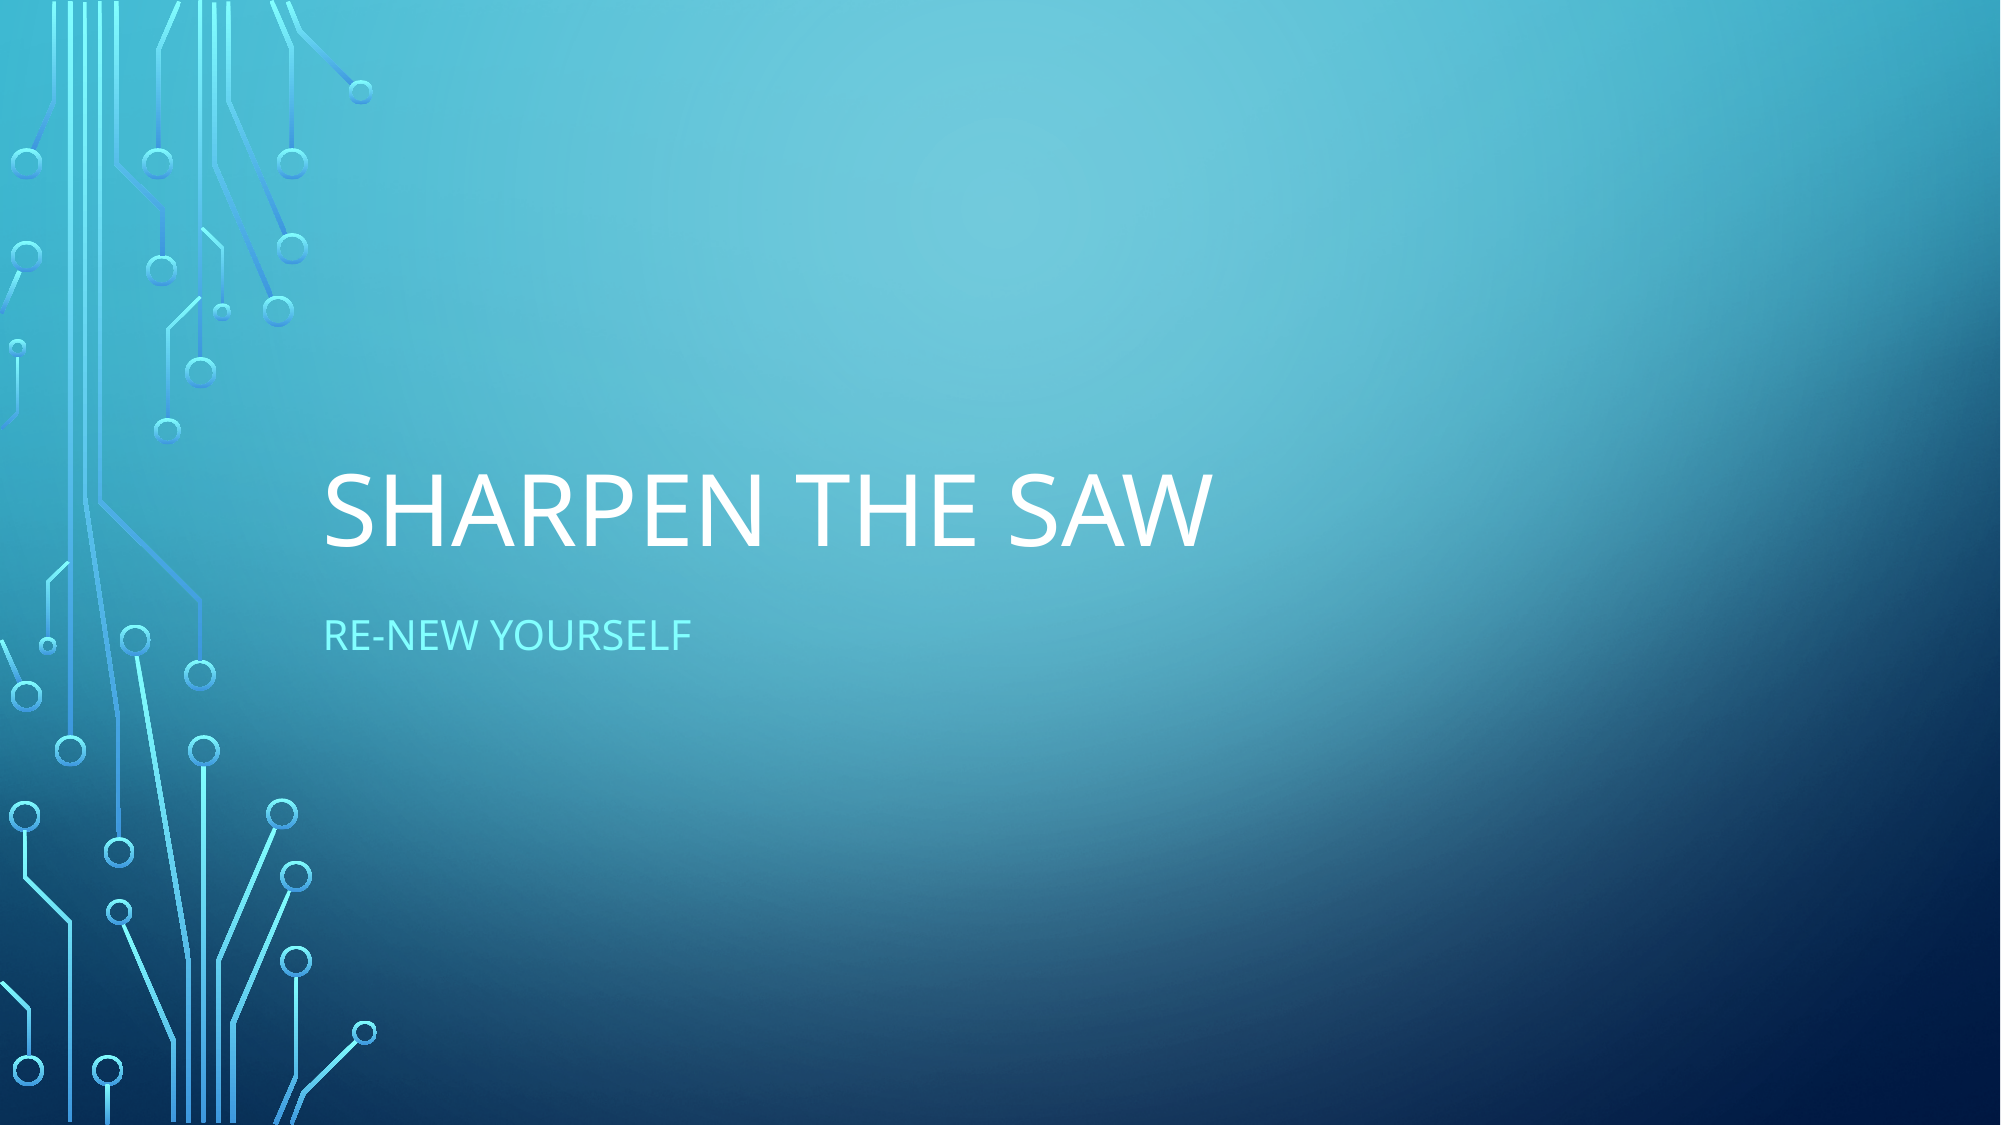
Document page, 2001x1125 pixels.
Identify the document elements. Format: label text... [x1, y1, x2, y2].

subtitle Re-new yourself [307, 590, 1750, 863]
title Sharpen the saw [307, 184, 1750, 576]
